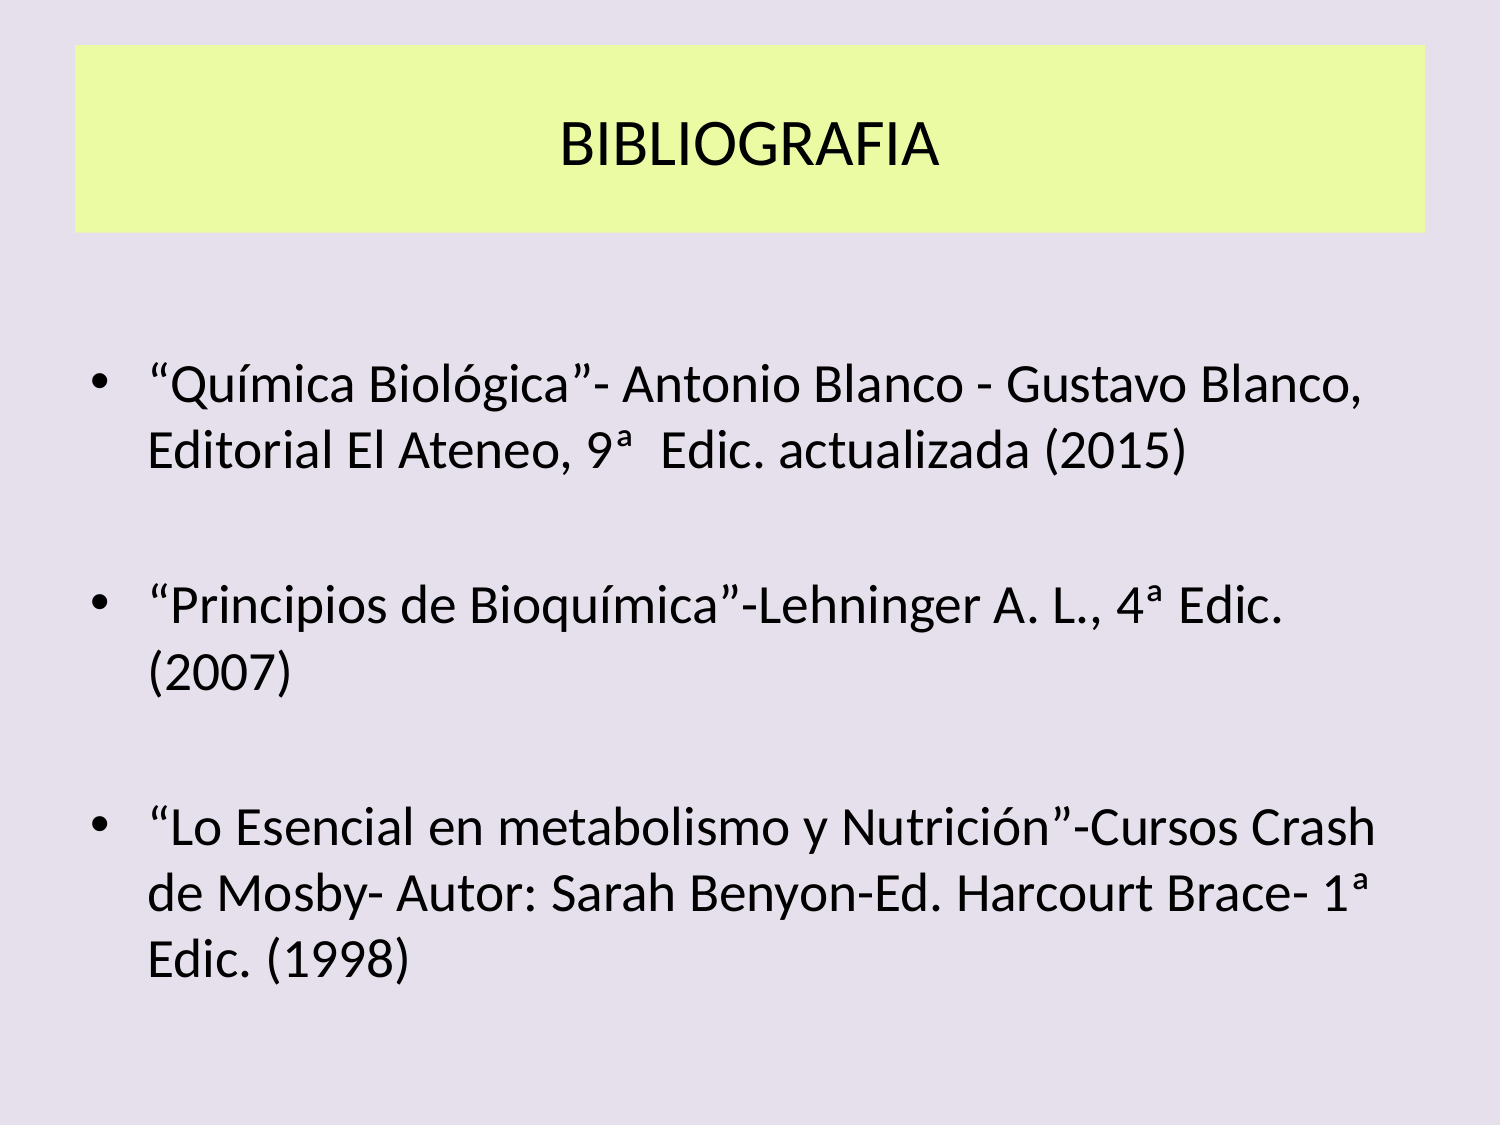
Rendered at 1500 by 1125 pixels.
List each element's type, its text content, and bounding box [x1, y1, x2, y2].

list “Química Biológica”- Antonio Blanco - Gustavo Blanco, Editorial El Ateneo, 9ª Edic. actualizada (2015) “Principios de Bioquímica”-Lehninger A. L., 4ª Edic. (2007) “Lo Esencial en metabolismo y Nutrición”-Cursos Crash de Mosby- Autor: Sarah Benyon-Ed. Harcourt Brace- 1ª Edic. (1998) [75, 262, 1425, 1005]
title BIBLIOGRAFIA [75, 45, 1425, 233]
